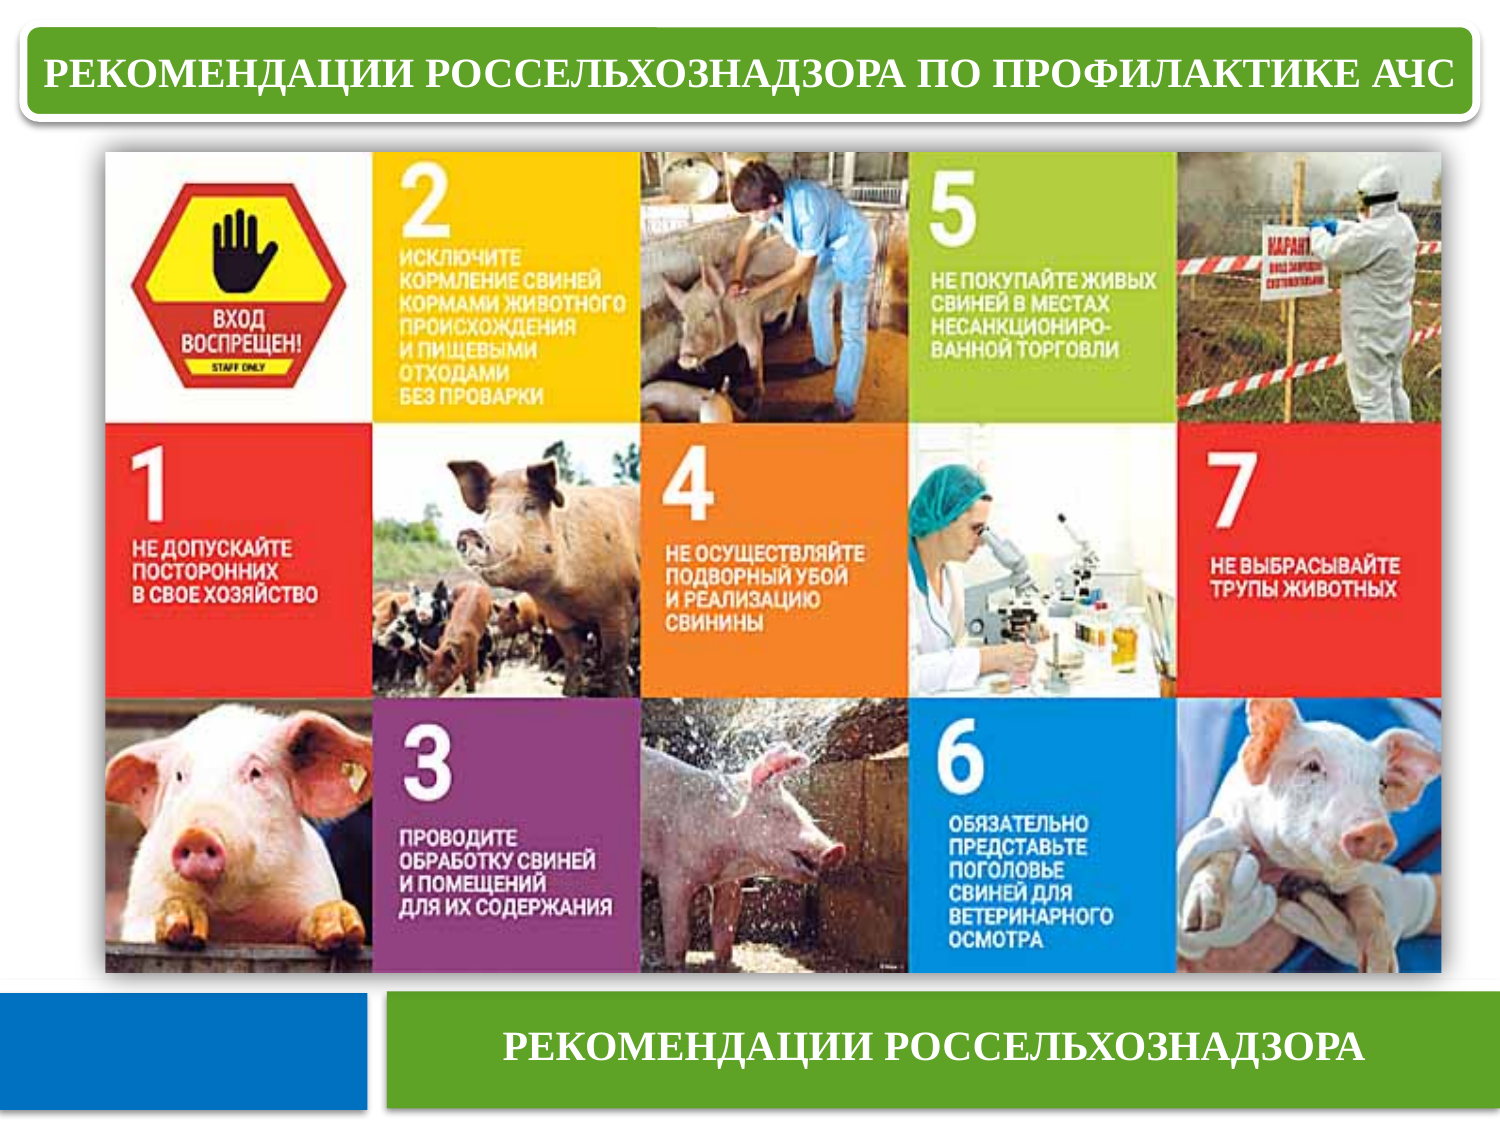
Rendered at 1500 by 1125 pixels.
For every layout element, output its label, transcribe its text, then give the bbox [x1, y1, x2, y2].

picture [105, 152, 1442, 973]
subtitle РЕКОМЕНДАЦИИ РОССЕЛЬХОЗНАДЗОРА [384, 987, 1485, 1101]
text_box РЕКОМЕНДАЦИИ РОССЕЛЬХОЗНАДЗОРА ПО ПРОФИЛАКТИКЕ АЧС [19, 19, 1481, 122]
